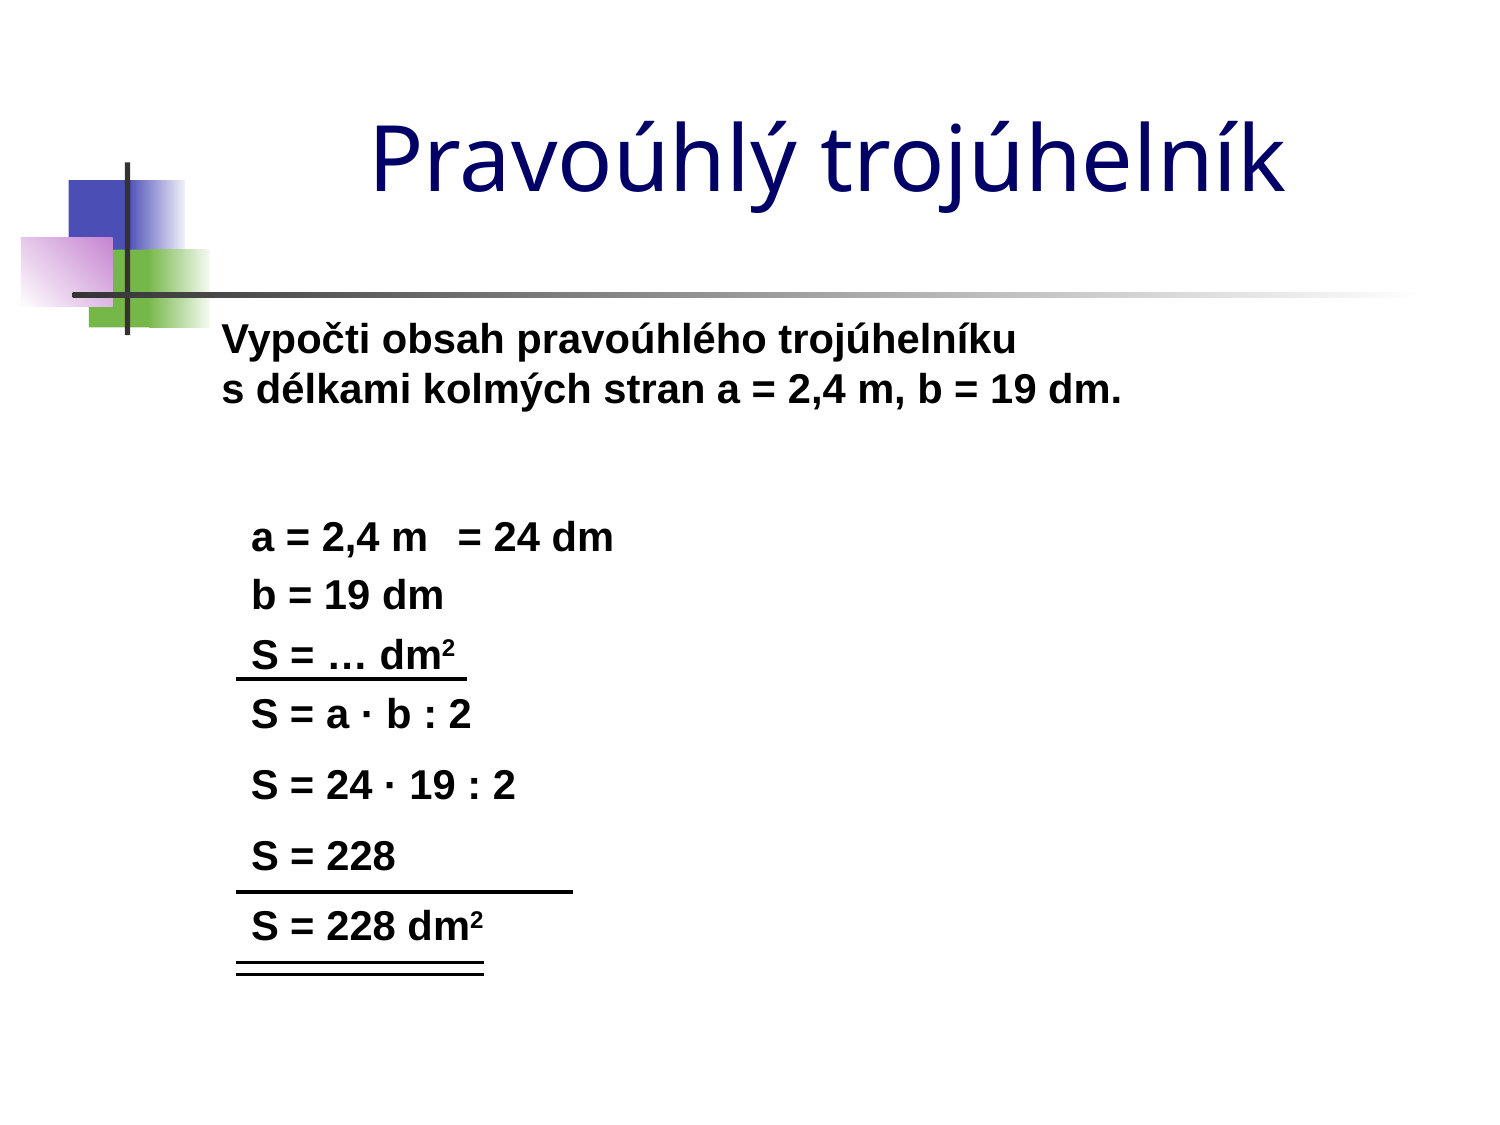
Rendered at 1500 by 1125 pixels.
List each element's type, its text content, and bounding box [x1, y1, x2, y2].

text_box Vypočti obsah pravoúhlého trojúhelníku s délkami kolmých stran a = 2,4 m, b = 19 dm. [206, 304, 1140, 420]
text_box S = 24 · 19 : 2 [236, 750, 632, 815]
text_box a = 2,4 m [236, 501, 442, 561]
text_box S = 228 [236, 820, 508, 886]
text_box = 24 dm [442, 501, 715, 567]
text_box b = 19 dm [236, 561, 508, 626]
title Pravoúhlý trojúhelník [188, 34, 1468, 276]
text_box S = a · b : 2 [236, 679, 550, 744]
text_box S = 228 dm2 [236, 898, 508, 957]
text_box S = … dm2 [236, 626, 508, 679]
